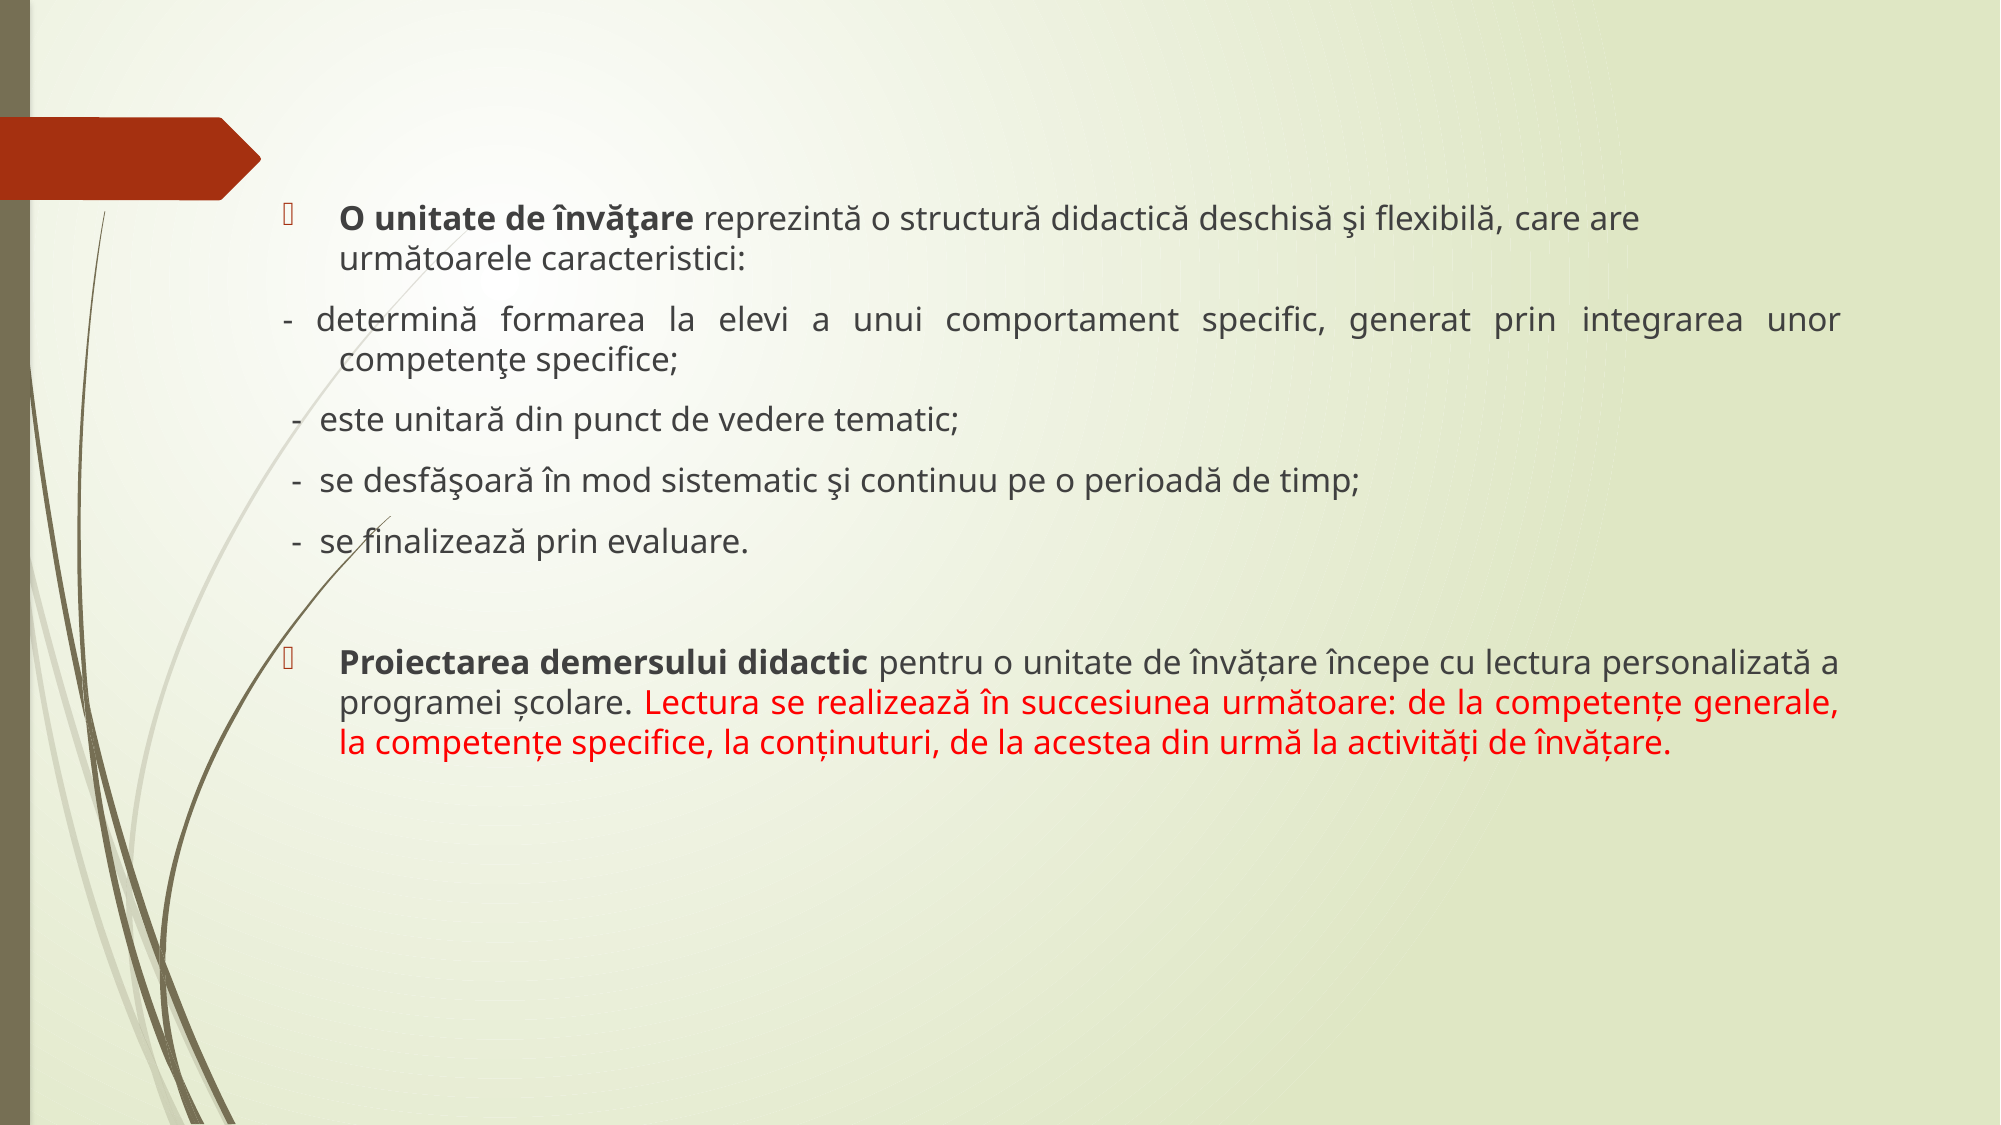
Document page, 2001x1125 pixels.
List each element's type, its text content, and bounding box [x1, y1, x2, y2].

list O unitate de învăţare reprezintă o structură didactică deschisă şi flexibilă, care are următoarele caracteristici: - determină formarea la elevi a unui comportament specific, generat prin integrarea unor competenţe specifice; - este unitară din punct de vedere tematic; - se desfăşoară în mod sistematic şi continuu pe o perioadă de timp; - se finalizează prin evaluare. Proiectarea demersului didactic pentru o unitate de învățare începe cu lectura personalizată a programei școlare. Lectura se realizează în succesiunea următoare: de la competențe generale, la competențe specifice, la conținuturi, de la acestea din urmă la activități de învățare. [267, 189, 1857, 827]
